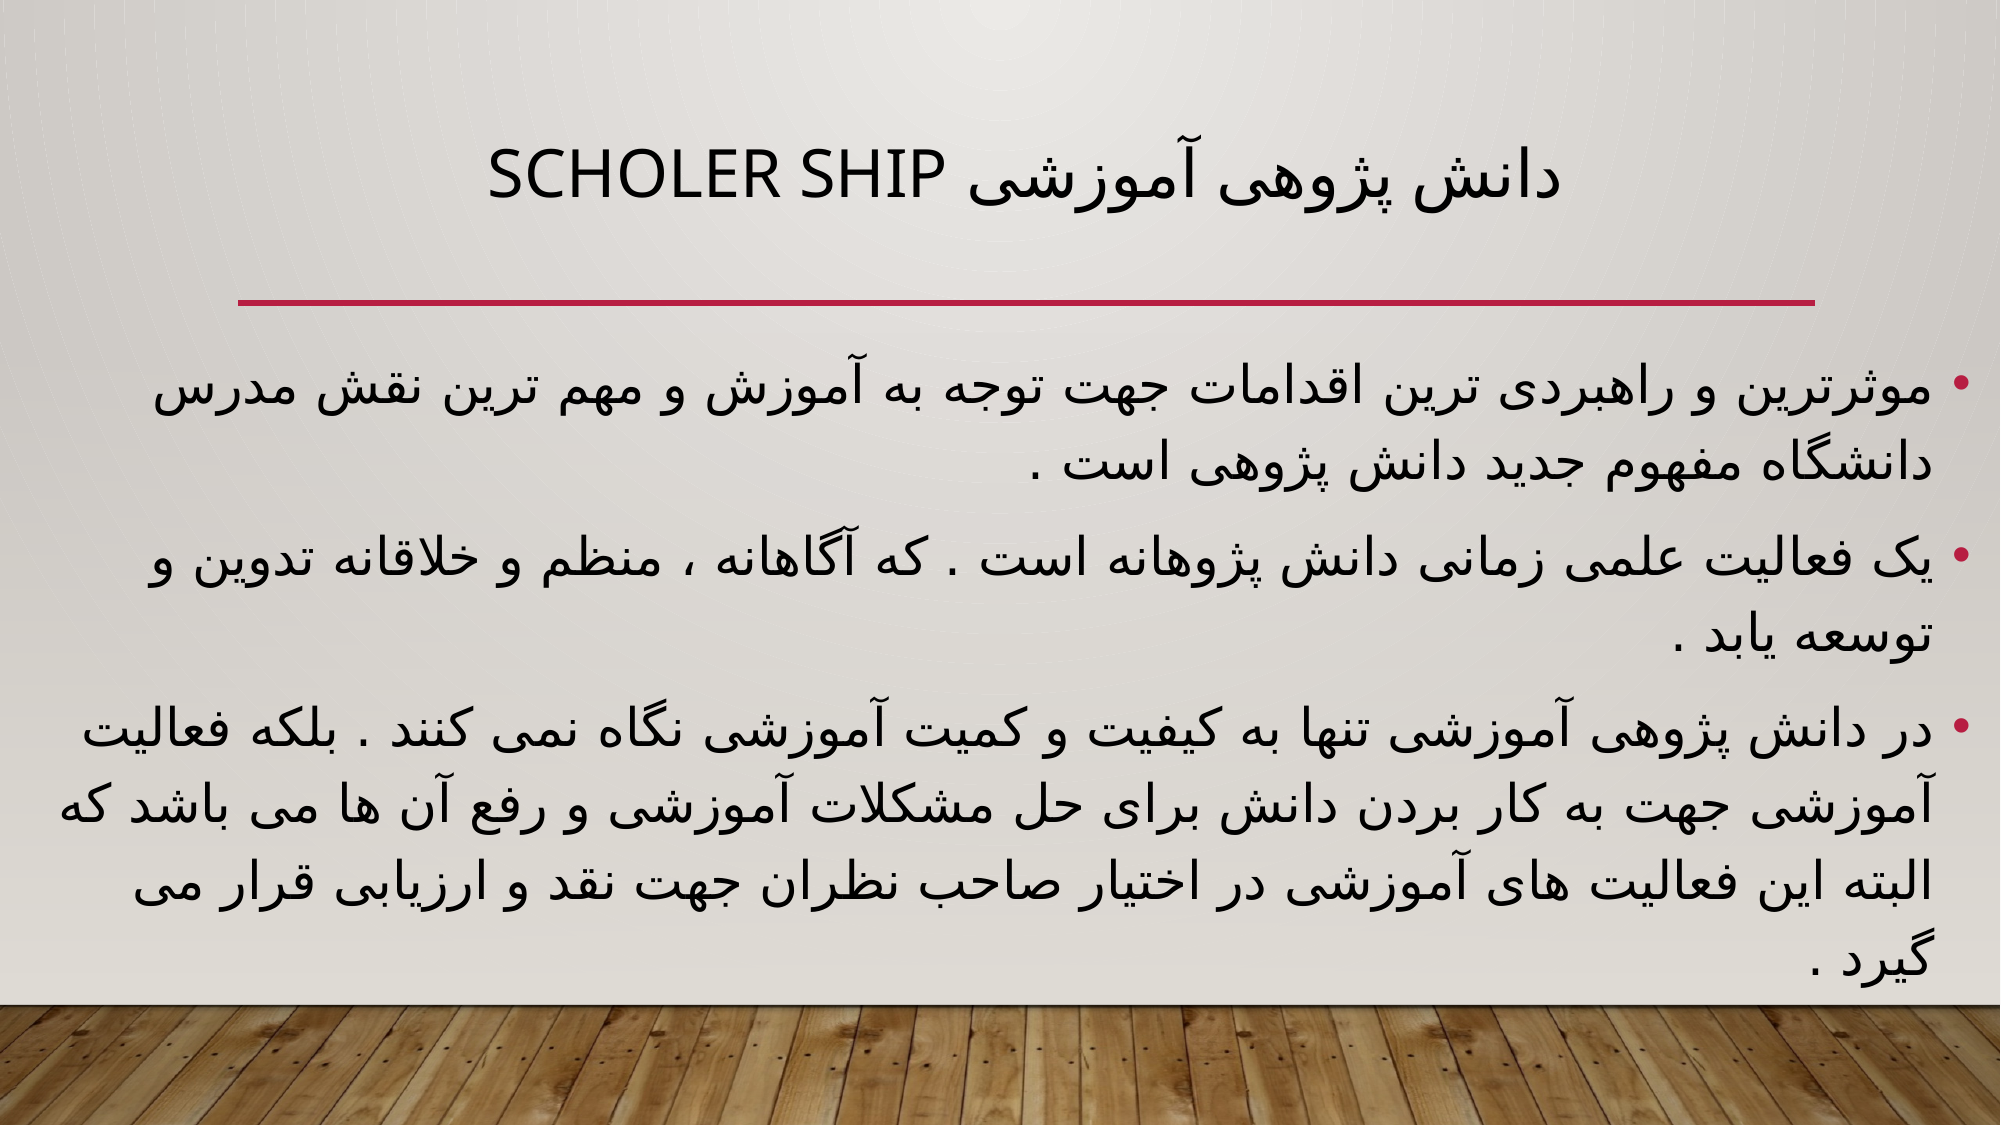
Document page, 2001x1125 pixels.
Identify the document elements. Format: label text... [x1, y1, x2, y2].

picture [0, 1005, 2000, 1125]
title دانش پژوهی آموزشی scholer ship [238, 131, 1814, 305]
list موثرترین و راهبردی ترین اقدامات جهت توجه به آموزش و مهم ترین نقش مدرس دانشگاه مفهوم جدید دانش پژوهی است . یک فعالیت علمی زمانی دانش پژوهانه است . که آگاهانه ، منظم و خلاقانه تدوین و توسعه یابد . در دانش پژوهی آموزشی تنها به کیفیت و کمیت آموزشی نگاه نمی کنند . بلکه فعالیت آموزشی جهت به کار بردن دانش برای حل مشکلات آموزشی و رفع آن ها می باشد که البته این فعالیت های آموزشی در اختیار صاحب نظران جهت نقد و ارزیابی قرار می گیرد . [14, 330, 1984, 998]
